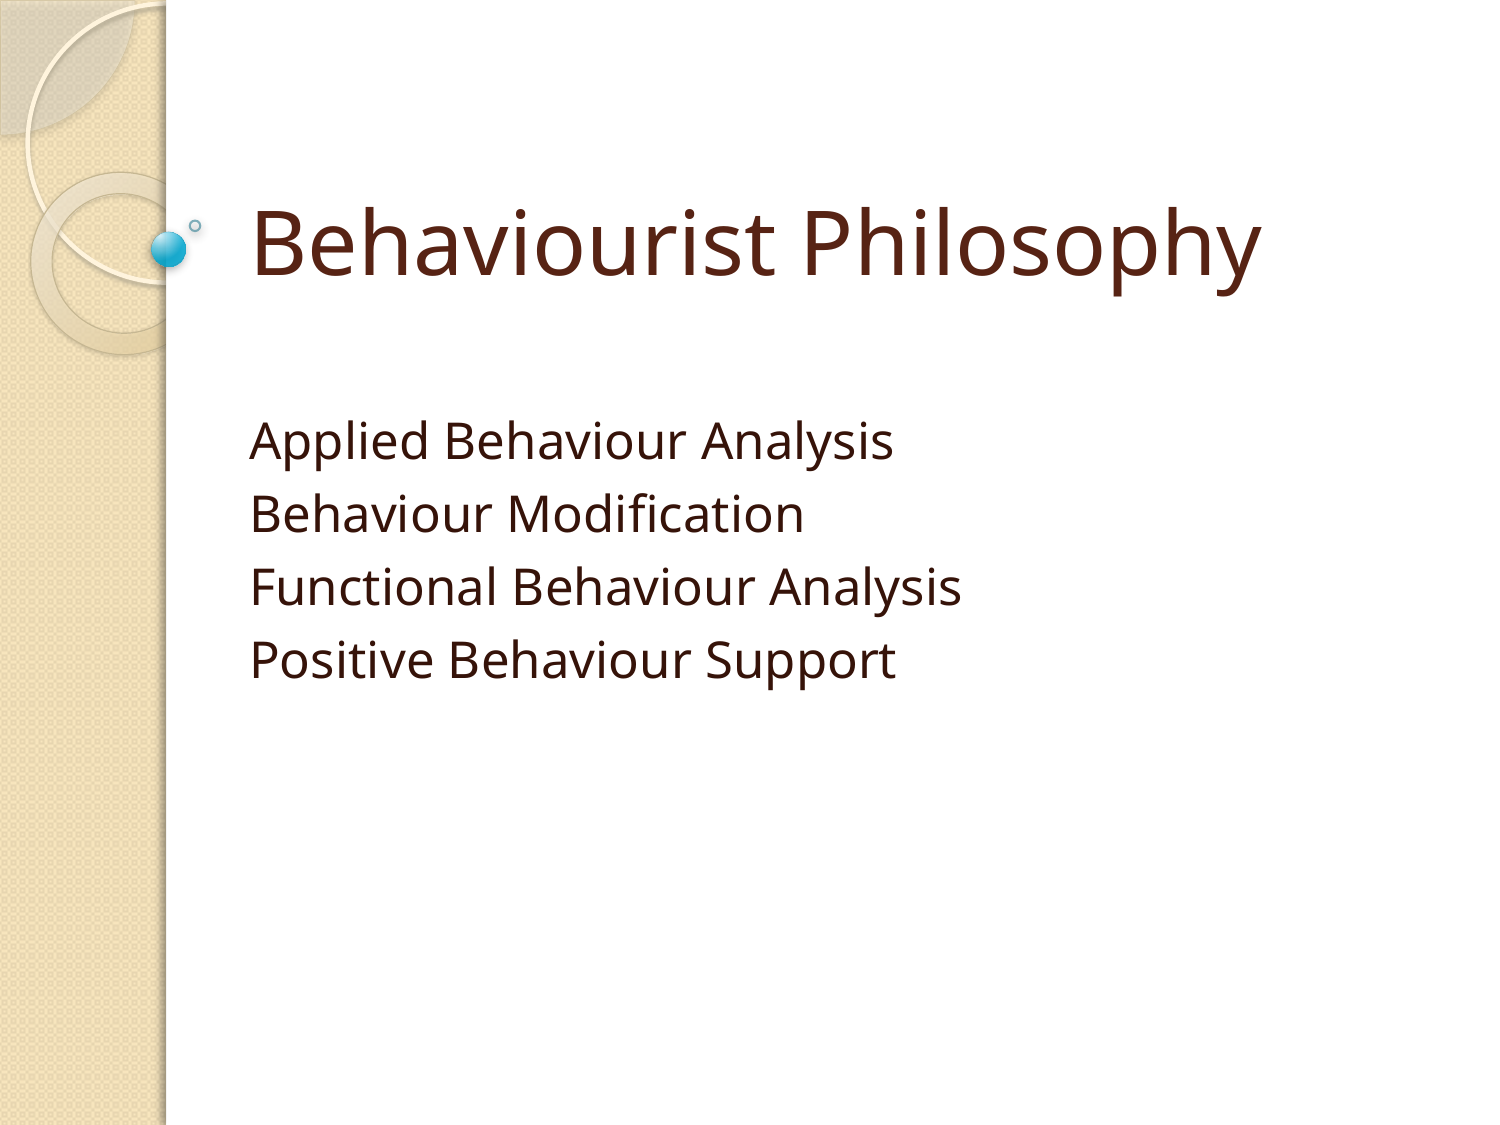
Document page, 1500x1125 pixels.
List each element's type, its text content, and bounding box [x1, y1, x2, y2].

subtitle Applied Behaviour Analysis Behaviour Modification Functional Behaviour Analysis Positive Behaviour Support [230, 408, 1446, 697]
title Behaviourist Philosophy [234, 59, 1450, 301]
